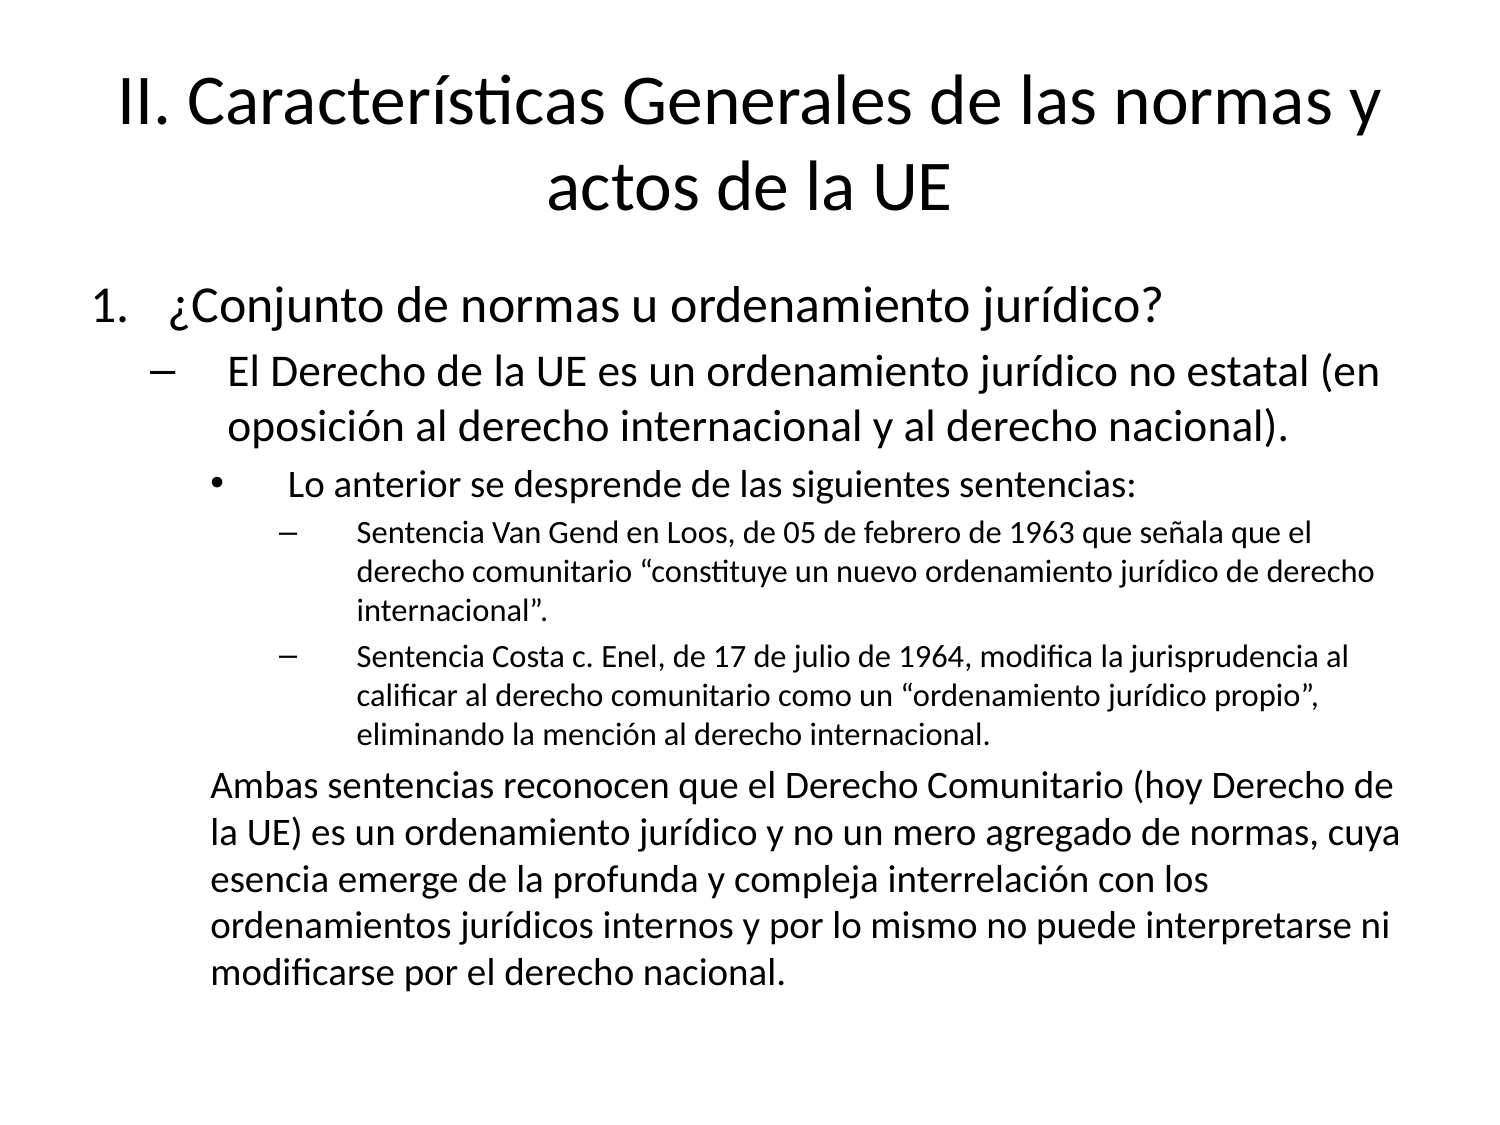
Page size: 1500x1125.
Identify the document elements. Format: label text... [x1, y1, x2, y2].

title II. Características Generales de las normas y actos de la UE [75, 45, 1425, 233]
list ¿Conjunto de normas u ordenamiento jurídico? El Derecho de la UE es un ordenamiento jurídico no estatal (en oposición al derecho internacional y al derecho nacional). Lo anterior se desprende de las siguientes sentencias: Sentencia Van Gend en Loos, de 05 de febrero de 1963 que señala que el derecho comunitario “constituye un nuevo ordenamiento jurídico de derecho internacional”. Sentencia Costa c. Enel, de 17 de julio de 1964, modifica la jurisprudencia al calificar al derecho comunitario como un “ordenamiento jurídico propio”, eliminando la mención al derecho internacional. Ambas sentencias reconocen que el Derecho Comunitario (hoy Derecho de la UE) es un ordenamiento jurídico y no un mero agregado de normas, cuya esencia emerge de la profunda y compleja interrelación con los ordenamientos jurídicos internos y por lo mismo no puede interpretarse ni modificarse por el derecho nacional. [75, 262, 1425, 1005]
